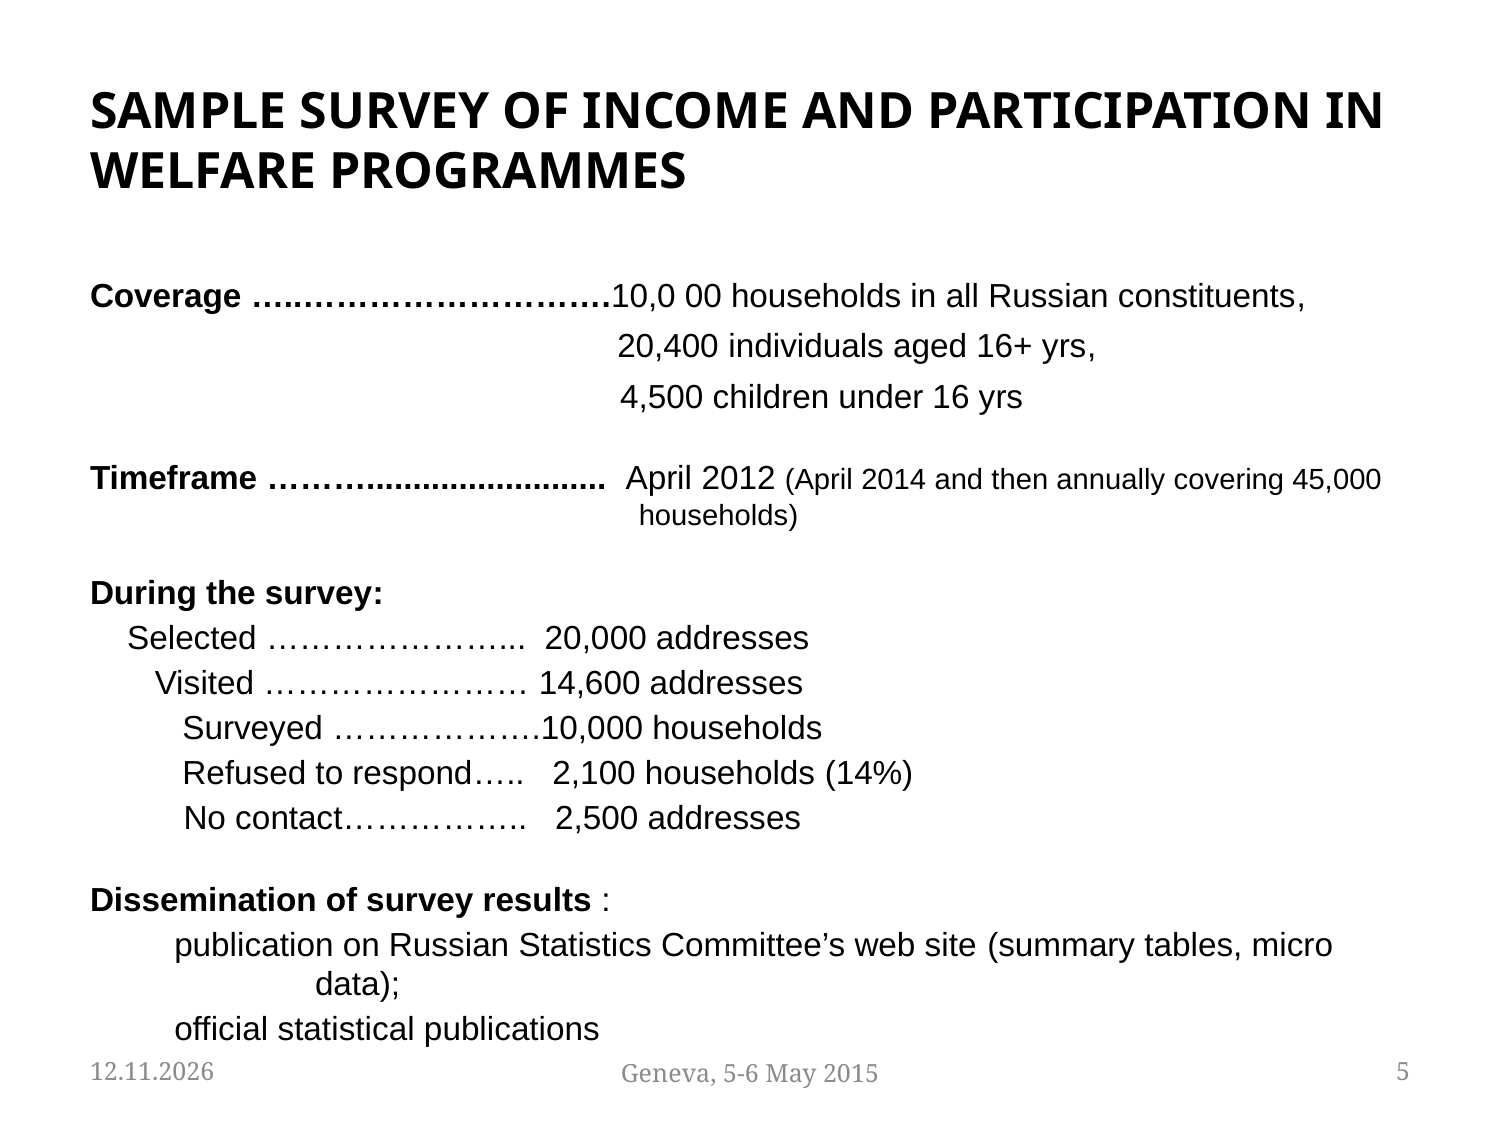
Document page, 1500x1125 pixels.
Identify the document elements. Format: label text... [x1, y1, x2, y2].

title SAMPLE SURVEY OF INCOME AND PARTICIPATION IN WELFARE PROGRAMMES [75, 45, 1425, 233]
slide_number 5 [1074, 1056, 1425, 1103]
list Coverage …..……………………….10,0 00 households in all Russian constituents, 20,400 individuals aged 16+ yrs, 4,500 children under 16 yrs Timeframe ……….......................... April 2012 (April 2014 and then annually covering 45,000 households) During the survey: Selected …………………... 20,000 addresses Visited …………………… 14,600 addresses Surveyed ……………….10,000 households Refused to respond….. 2,100 households (14%) No contact…………….. 2,500 addresses Dissemination of survey results : publication on Russian Statistics Committee’s web site (summary tables, micro data); official statistical publications [75, 262, 1425, 1056]
footer Geneva, 5-6 May 2015 [512, 1042, 988, 1103]
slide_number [75, 1042, 425, 1103]
